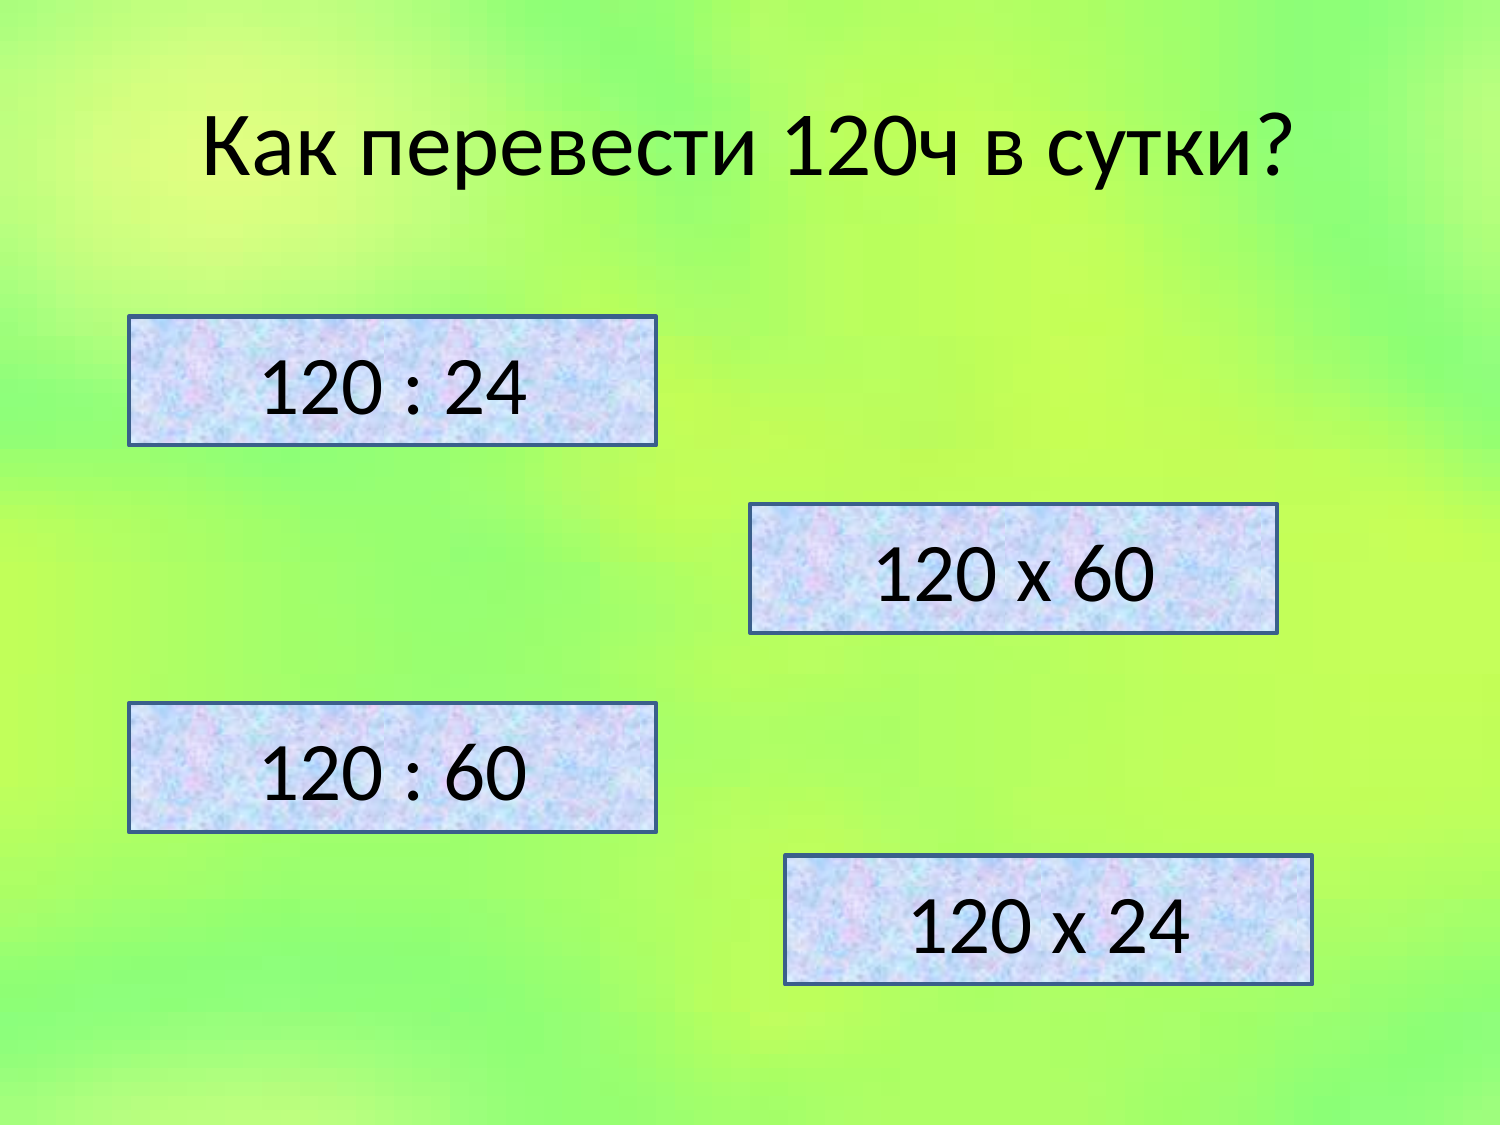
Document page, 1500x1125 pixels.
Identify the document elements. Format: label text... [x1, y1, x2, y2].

title Как перевести 120ч в сутки? [75, 45, 1425, 233]
text_box 120 : 60 [127, 701, 658, 834]
text_box 120 : 24 [127, 314, 658, 447]
text_box 120 х 60 [748, 502, 1279, 635]
text_box 120 х 24 [783, 853, 1314, 986]
picture [0, 0, 1500, 1125]
